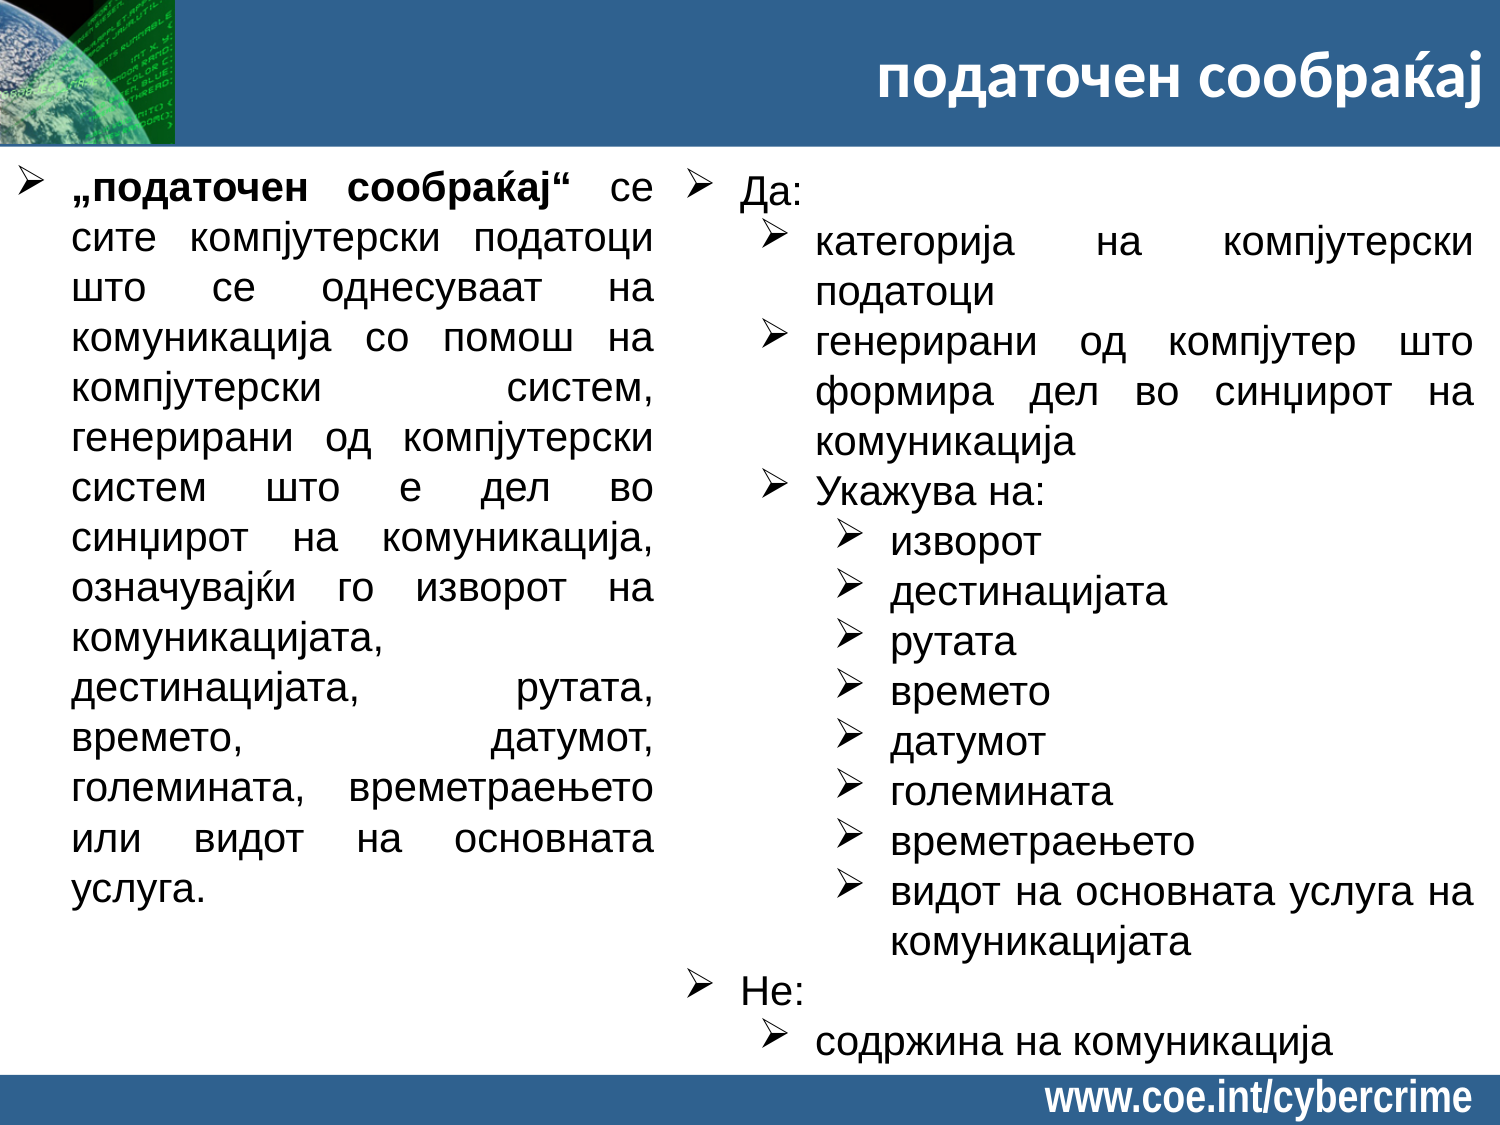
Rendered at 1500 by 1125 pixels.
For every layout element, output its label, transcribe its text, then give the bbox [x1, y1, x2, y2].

text_box Да: категорија на компјутерски податоци генерирани од компјутер што формира дел во синџирот на комуникација Укажува на: изворот дестинацијата рутата времето датумот големината времетраењето видот на основната услуга на комуникацијата Не: содржина на комуникација [668, 156, 1489, 1072]
text_box „податочен сообраќај“ се сите компјутерски податоци што се однесуваат на комуникација со помош на компјутерски систем, генерирани од компјутерски систем што е дел во синџирот на комуникација, означувајќи го изворот на комуникацијата, дестинацијата, рутата, времето, датумот, големината, времетраењето или видот на основната услуга. [0, 152, 669, 918]
text_box податочен сообраќај [177, 0, 1500, 149]
text_box www.coe.int/cybercrime [1030, 1059, 1500, 1125]
picture [0, 0, 175, 144]
text_box [0, 1073, 1030, 1125]
